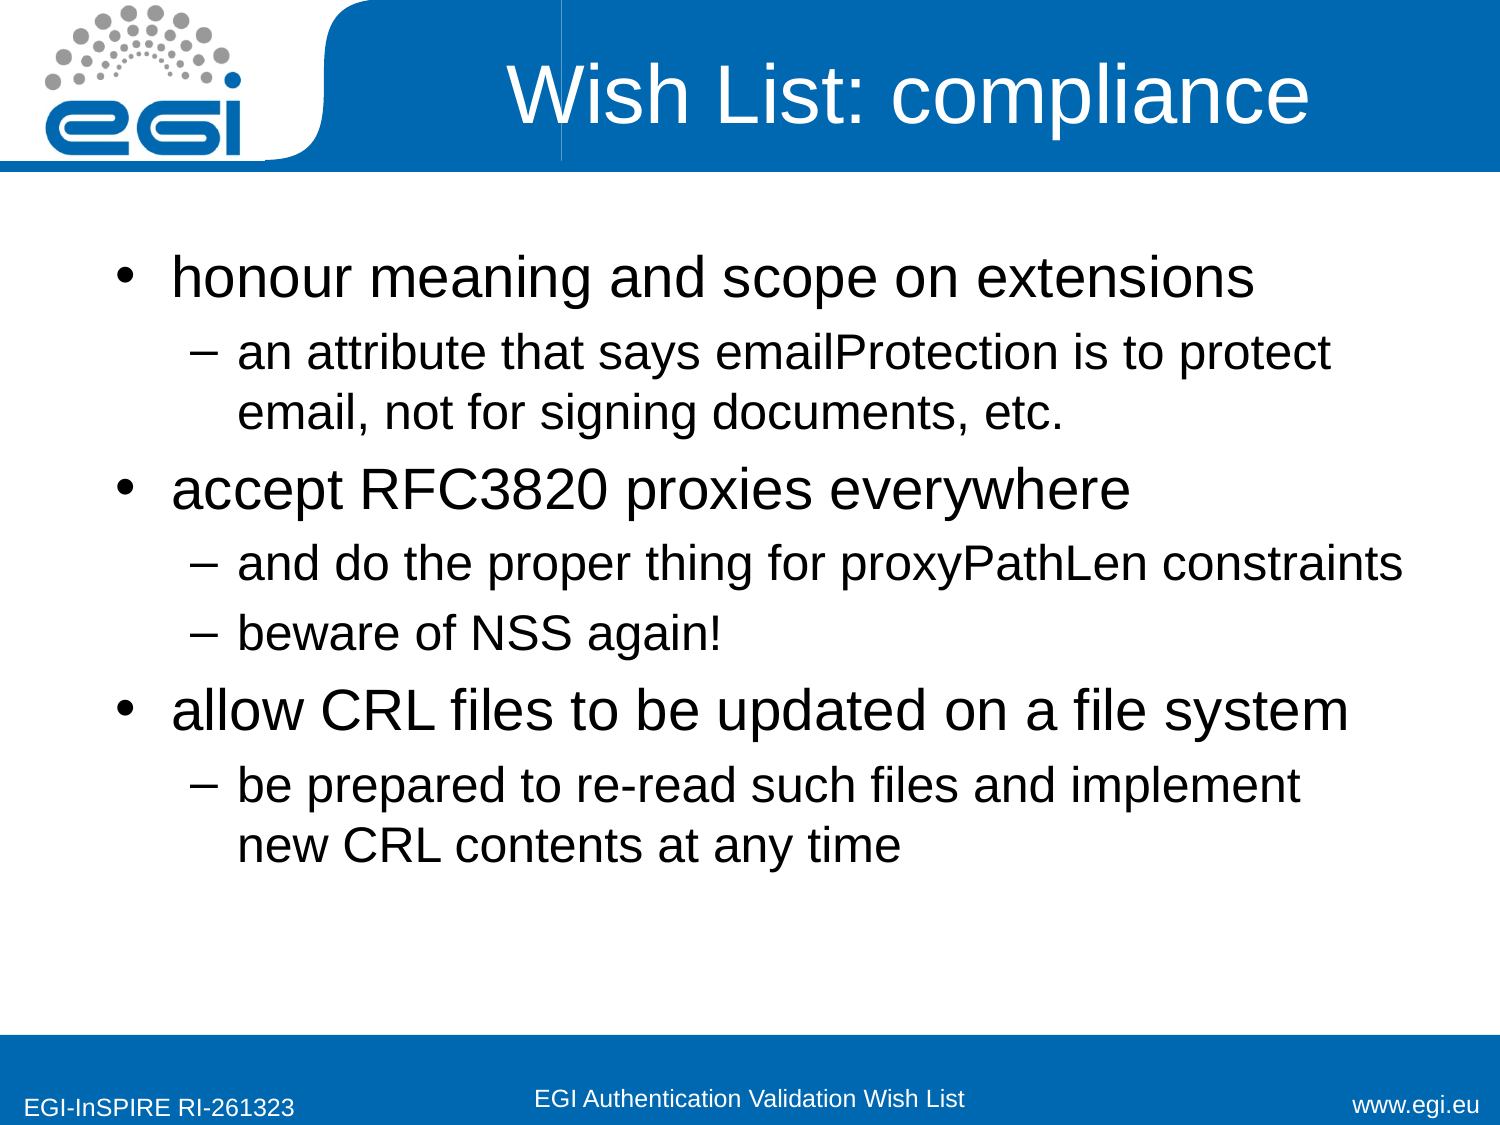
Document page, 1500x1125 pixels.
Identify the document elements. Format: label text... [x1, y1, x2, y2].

title Wish List: compliance [348, 18, 1471, 162]
list honour meaning and scope on extensions an attribute that says emailProtection is to protect email, not for signing documents, etc. accept RFC3820 proxies everywhere and do the proper thing for proxyPathLen constraints beware of NSS again! allow CRL files to be updated on a file system be prepared to re-read such files and implement new CRL contents at any time [100, 231, 1426, 975]
footer EGI Authentication Validation Wish List [512, 1070, 988, 1125]
picture [0, 0, 265, 161]
